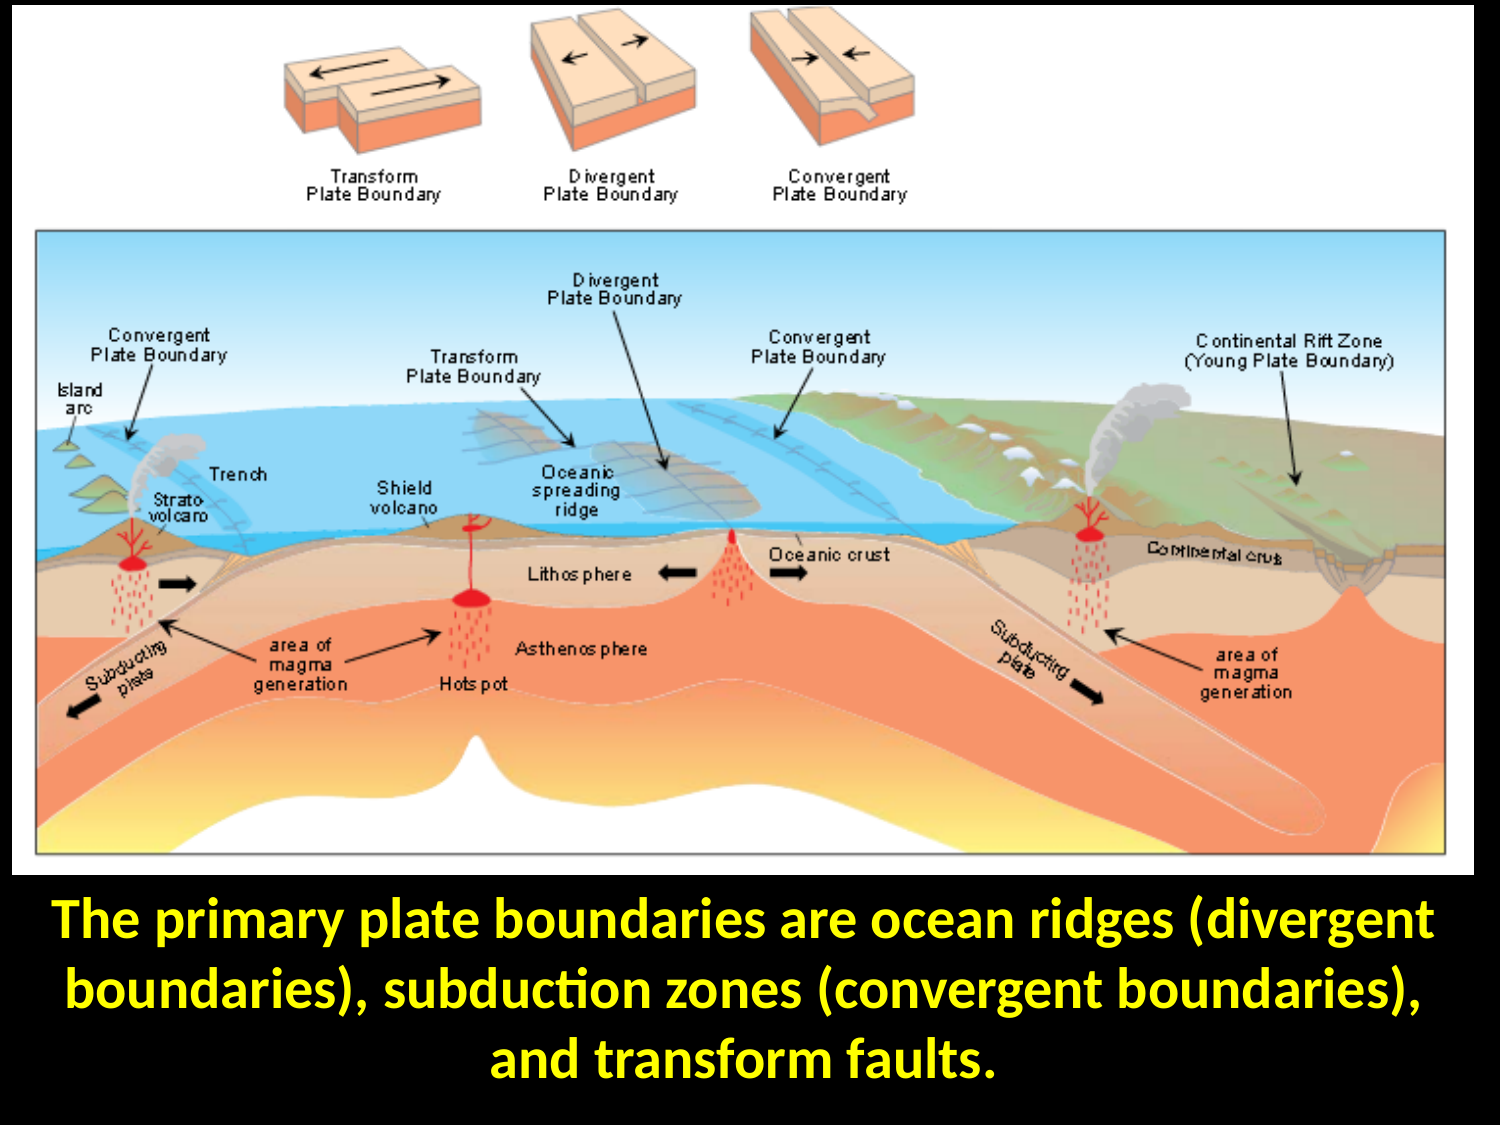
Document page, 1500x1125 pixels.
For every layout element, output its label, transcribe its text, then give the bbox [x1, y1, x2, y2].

picture [12, 4, 1475, 876]
text_box The primary plate boundaries are ocean ridges (divergent boundaries), subduction zones (convergent boundaries), and transform faults. [24, 885, 1463, 1098]
